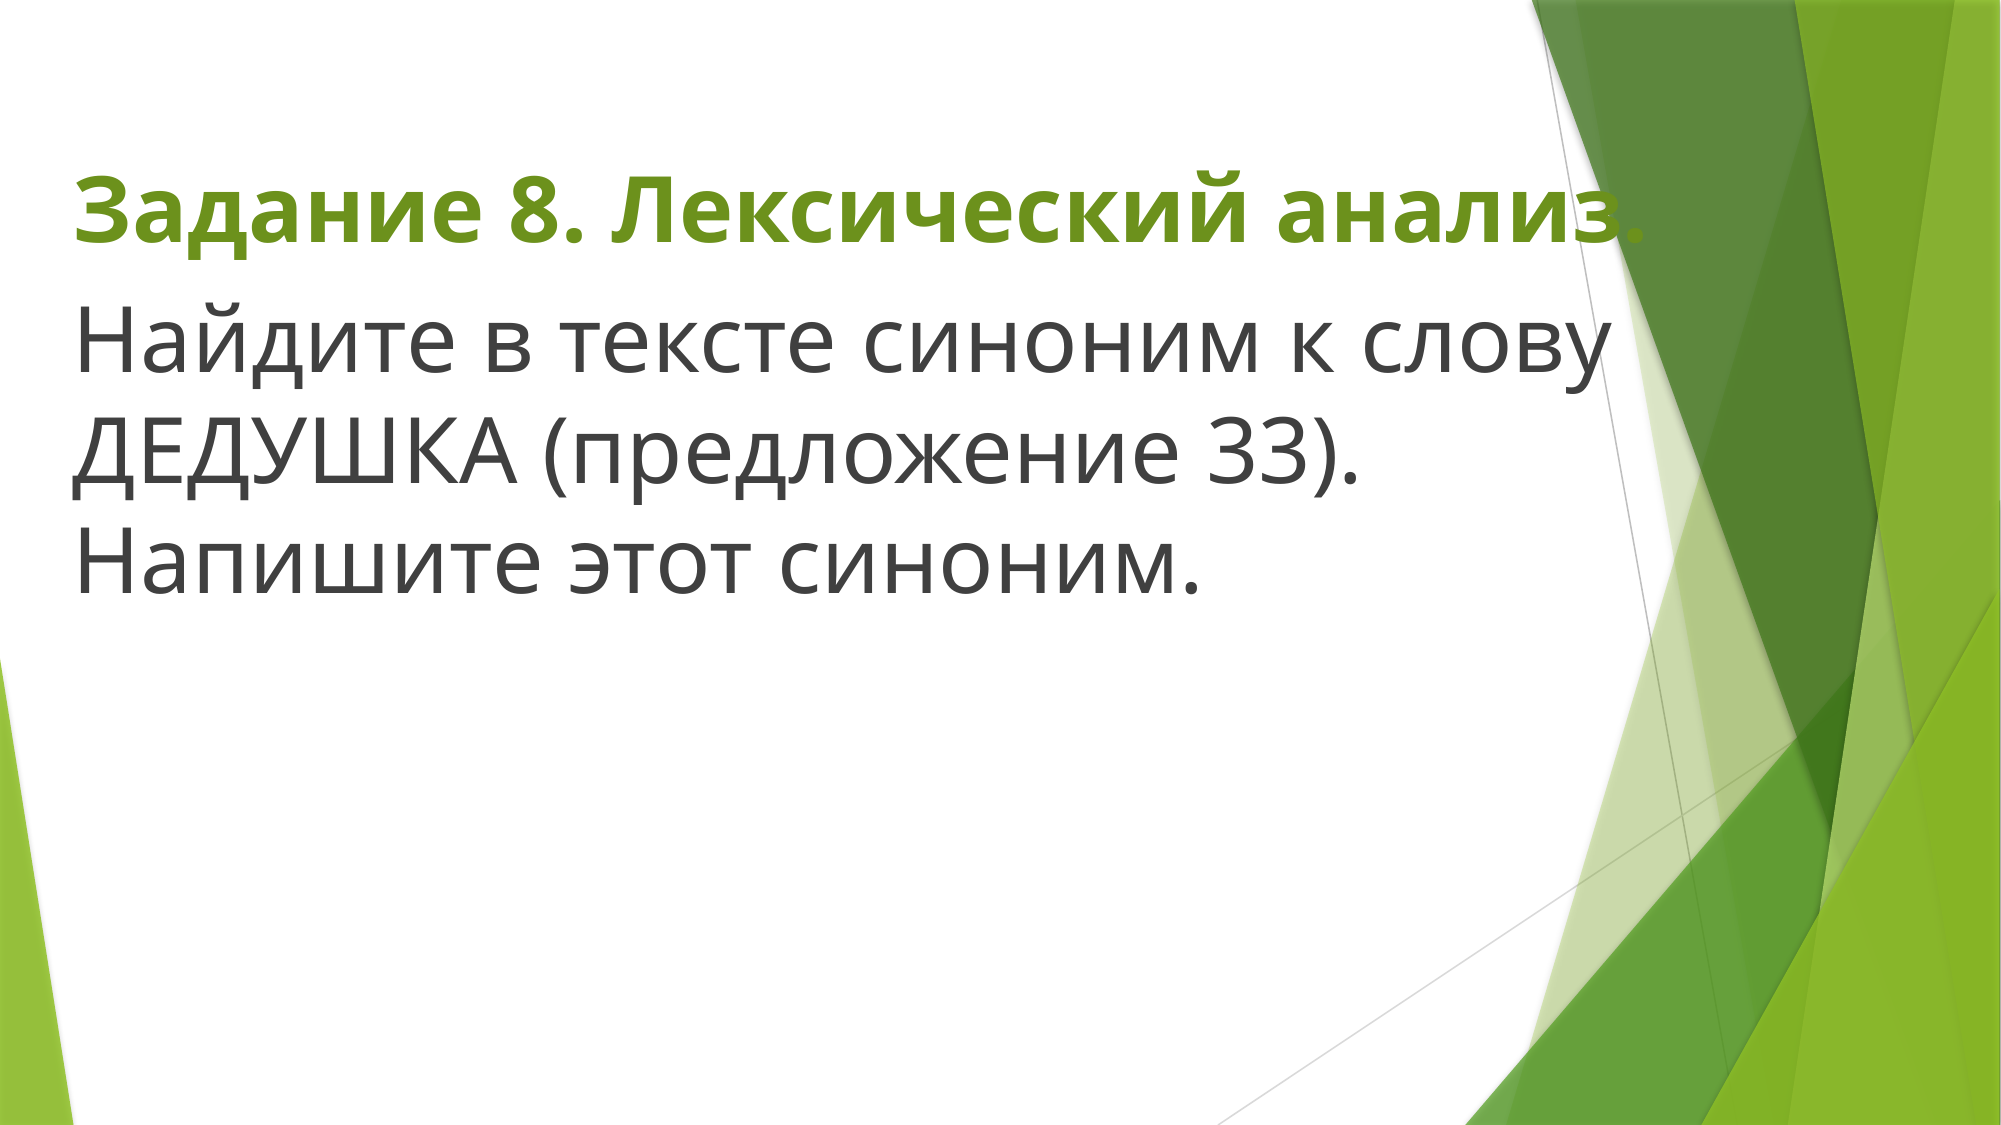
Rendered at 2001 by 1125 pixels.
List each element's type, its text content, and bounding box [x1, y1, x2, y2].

list Задание 8. Лексический анализ. Найдите в тексте синоним к слову ДЕДУШКА (предложение 33). Напишите этот синоним. [57, 142, 1783, 638]
